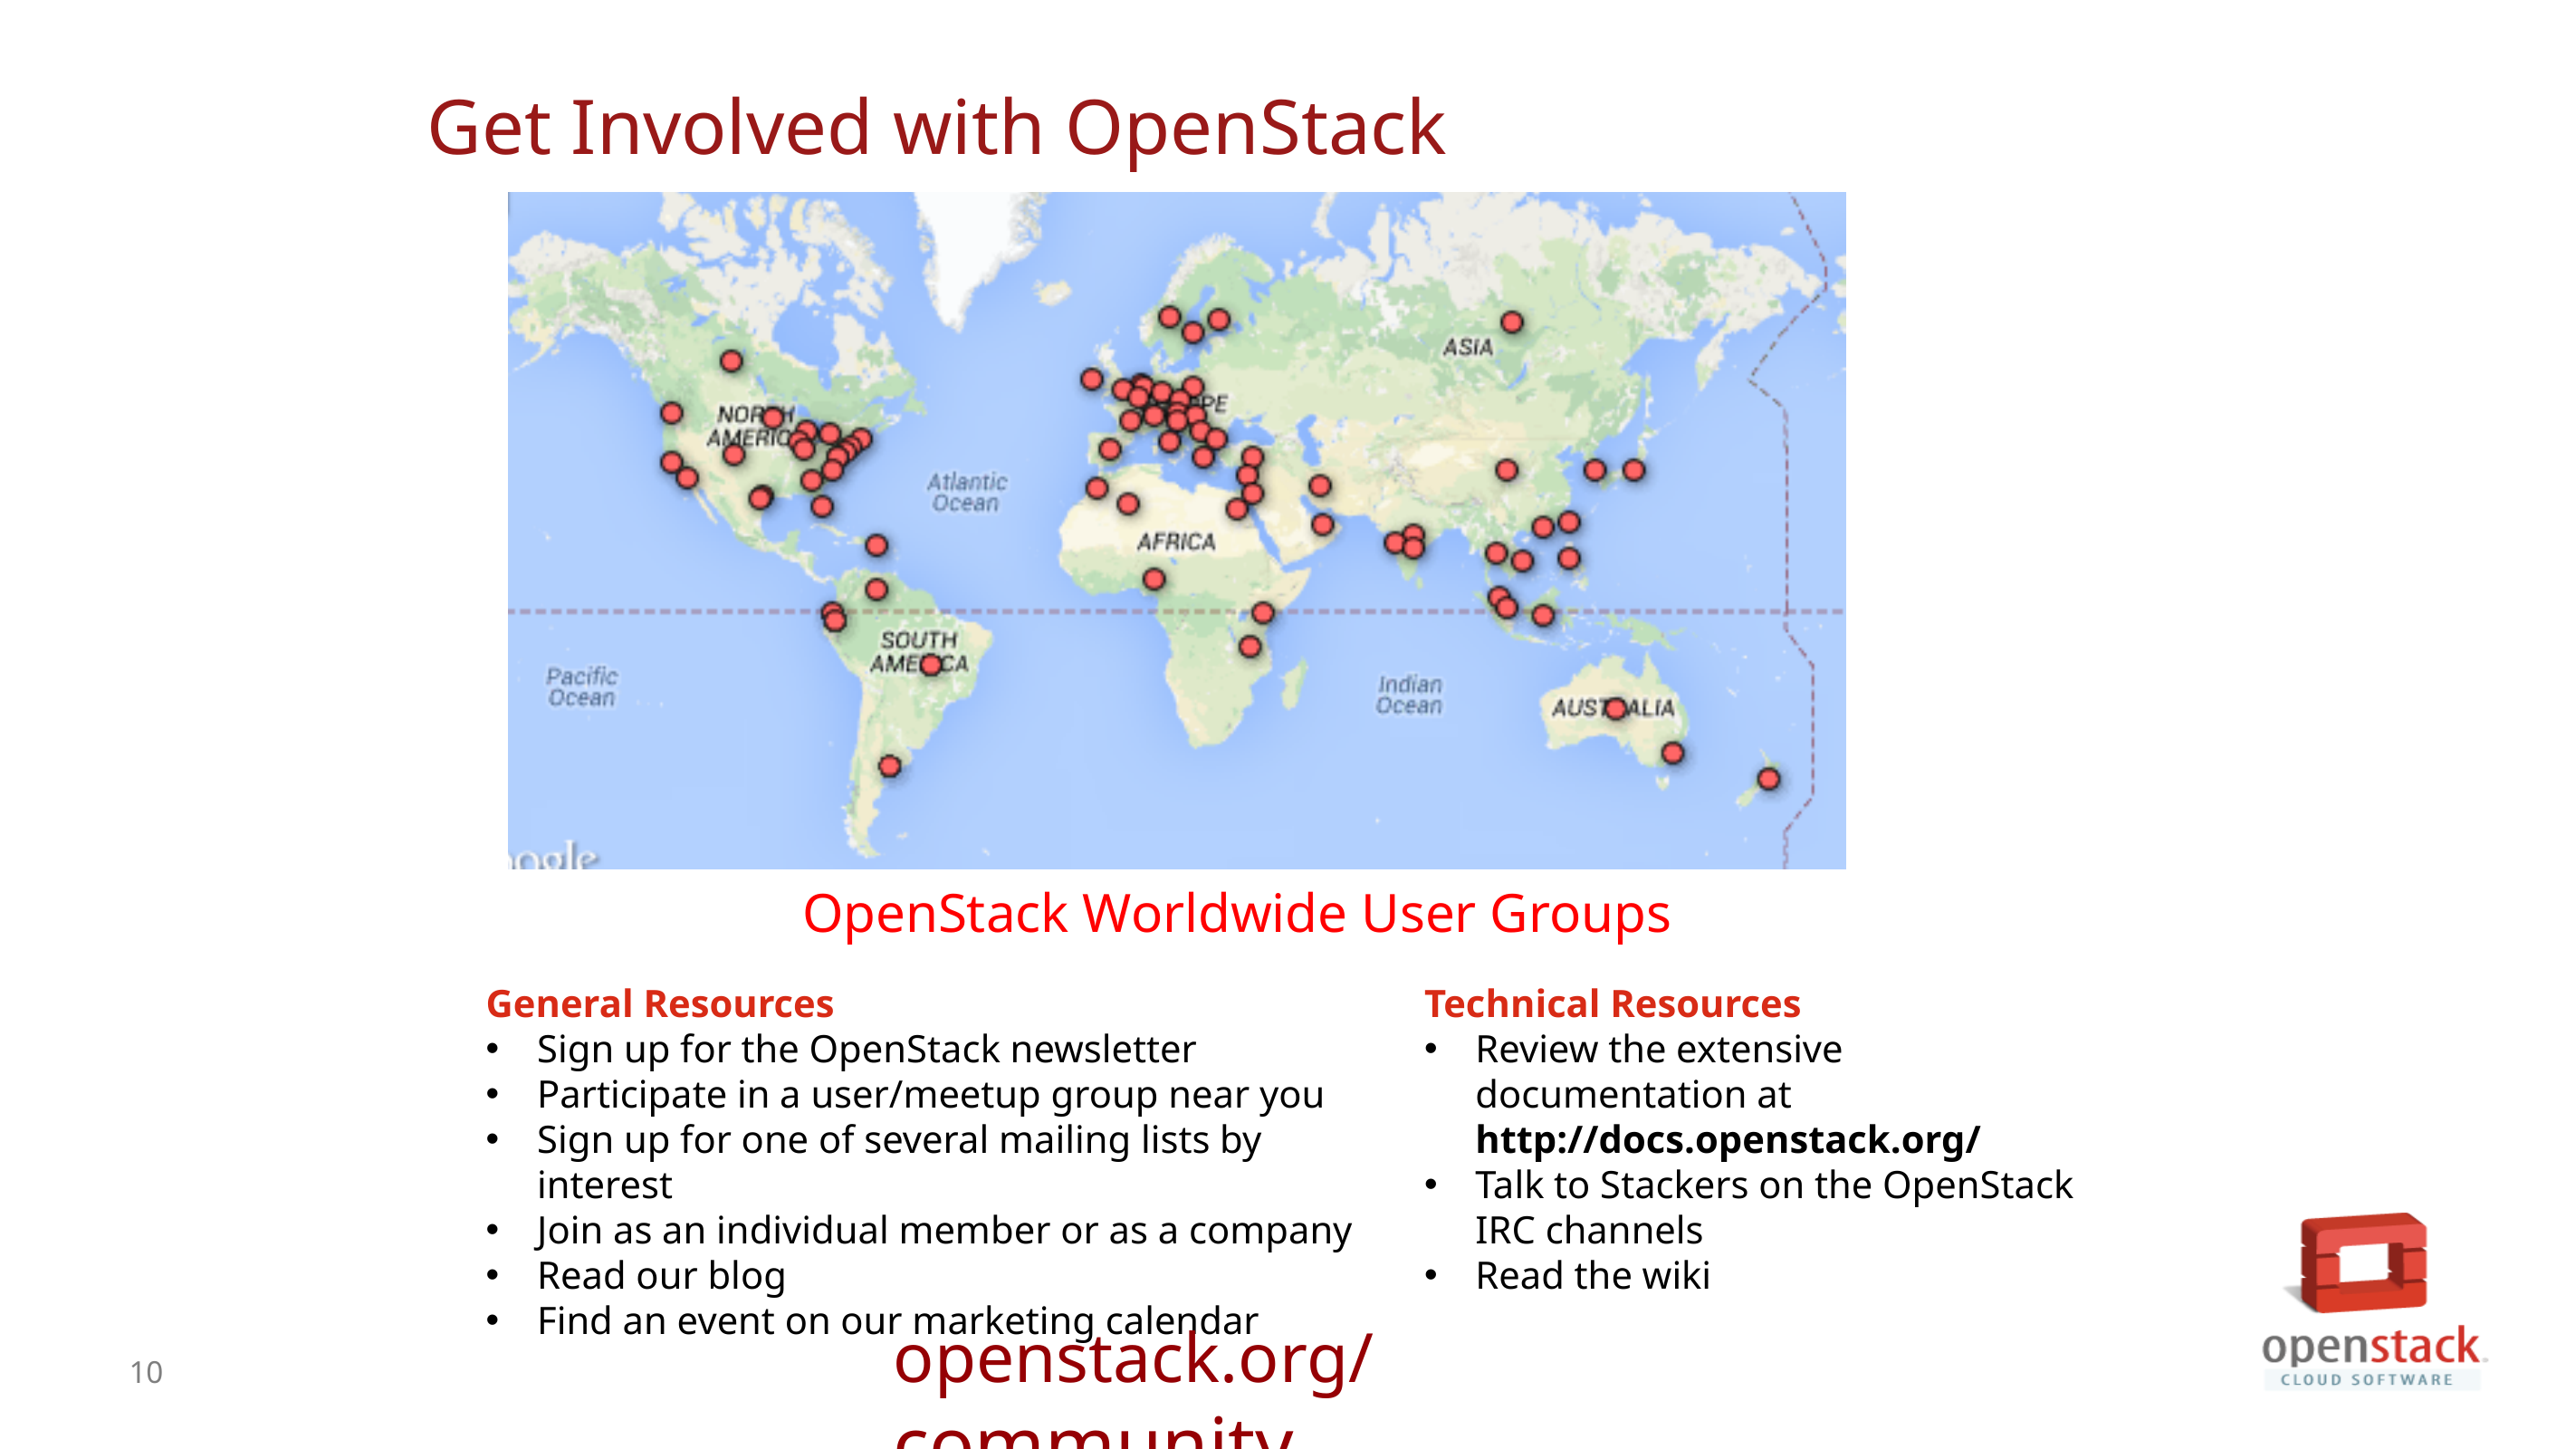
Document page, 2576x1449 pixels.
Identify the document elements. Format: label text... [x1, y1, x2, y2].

text_box General Resources Sign up for the OpenStack newsletter Participate in a user/meetup group near you Sign up for one of several mailing lists by interest Join as an individual member or as a company Read our blog Find an event on our marketing calendar [472, 973, 1390, 1349]
picture [2223, 1188, 2530, 1419]
text_box Technical Resources Review the extensive documentation at http://docs.openstack.org/ Talk to Stackers on the OpenStack IRC channels Read the wiki [1411, 973, 2125, 1304]
picture [508, 192, 1847, 869]
text_box Get Involved with OpenStack [426, 79, 1982, 206]
text_box openstack.org/community [879, 1308, 1763, 1449]
text_box OpenStack Worldwide User Groups [789, 878, 1686, 950]
